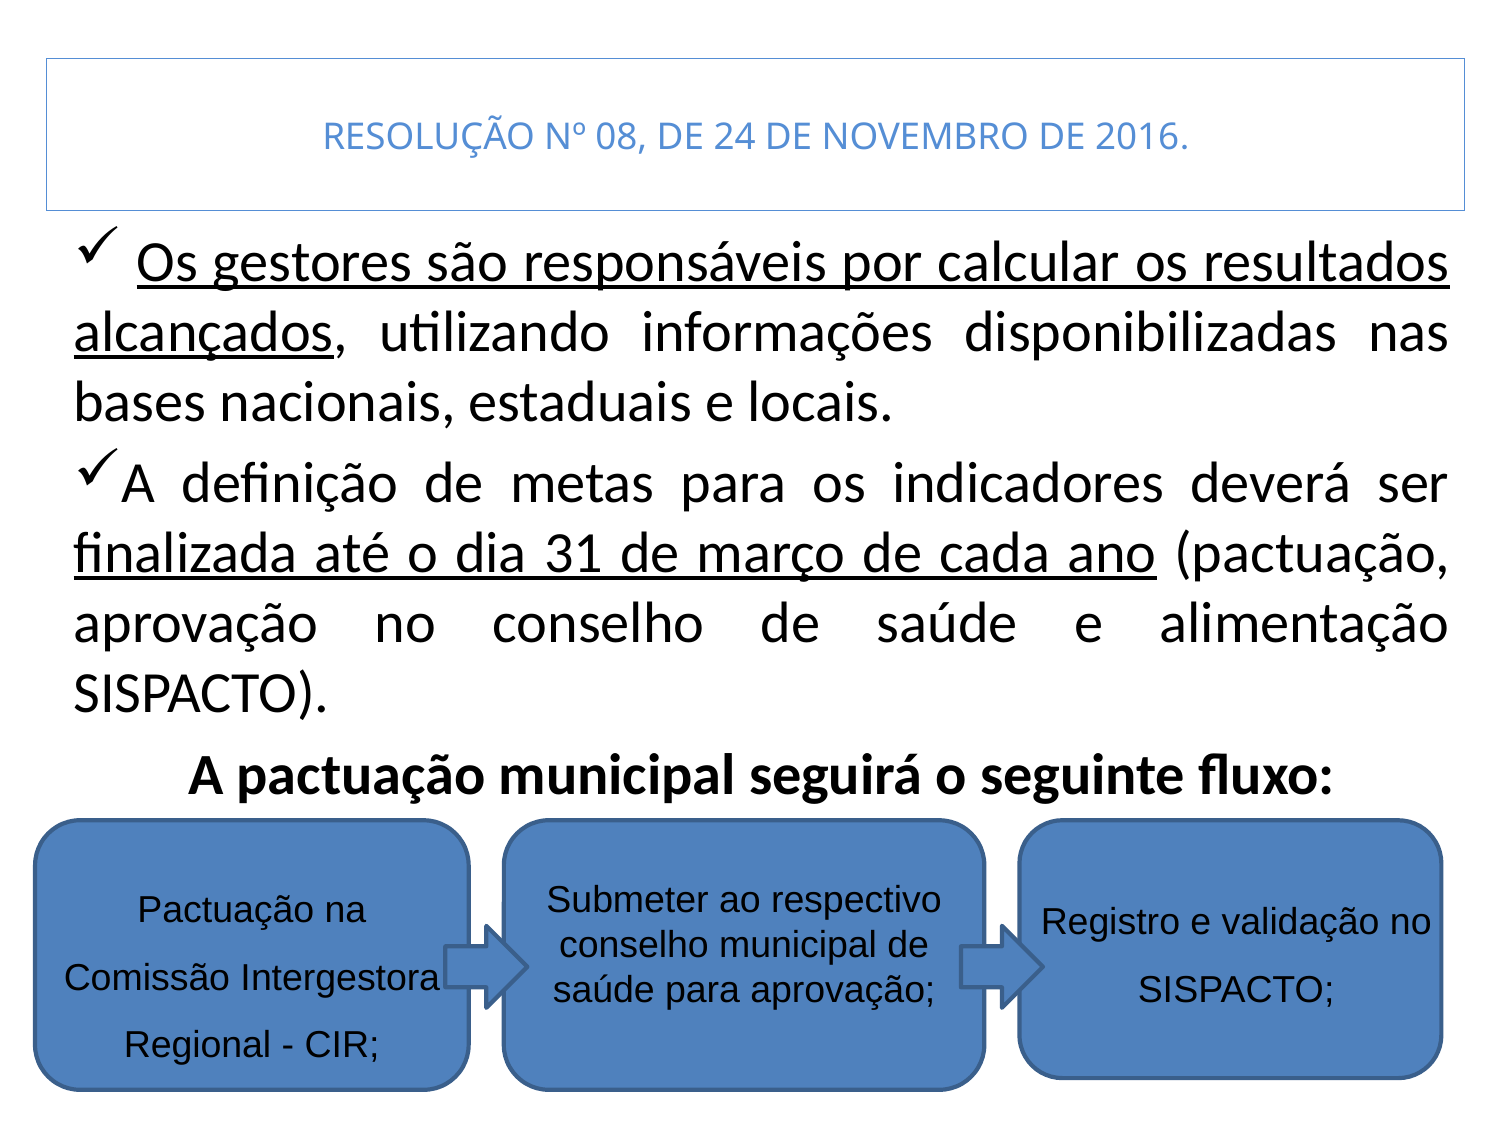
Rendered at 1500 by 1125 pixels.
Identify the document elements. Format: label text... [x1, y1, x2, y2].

list Os gestores são responsáveis por calcular os resultados alcançados, utilizando informações disponibilizadas nas bases nacionais, estaduais e locais. A definição de metas para os indicadores deverá ser finalizada até o dia 31 de março de cada ano (pactuação, aprovação no conselho de saúde e alimentação SISPACTO). A pactuação municipal seguirá o seguinte fluxo: [58, 222, 1465, 1067]
text_box [42, 1073, 462, 1092]
text_box [501, 818, 987, 962]
text_box [501, 972, 987, 1092]
text_box Submeter ao respectivo conselho municipal de saúde para aprovação; [527, 867, 961, 1017]
text_box [32, 818, 471, 1059]
text_box Pactuação na Comissão Intergestora Regional - CIR; [35, 855, 469, 1073]
text_box [958, 923, 1046, 1010]
text_box Registro e validação no SISPACTO; [1019, 867, 1453, 1017]
text_box [1017, 818, 1444, 938]
text_box [1017, 995, 1444, 1081]
title RESOLUÇÃO Nº 08, DE 24 DE NOVEMBRO DE 2016. [46, 58, 1465, 211]
text_box [443, 923, 530, 1010]
